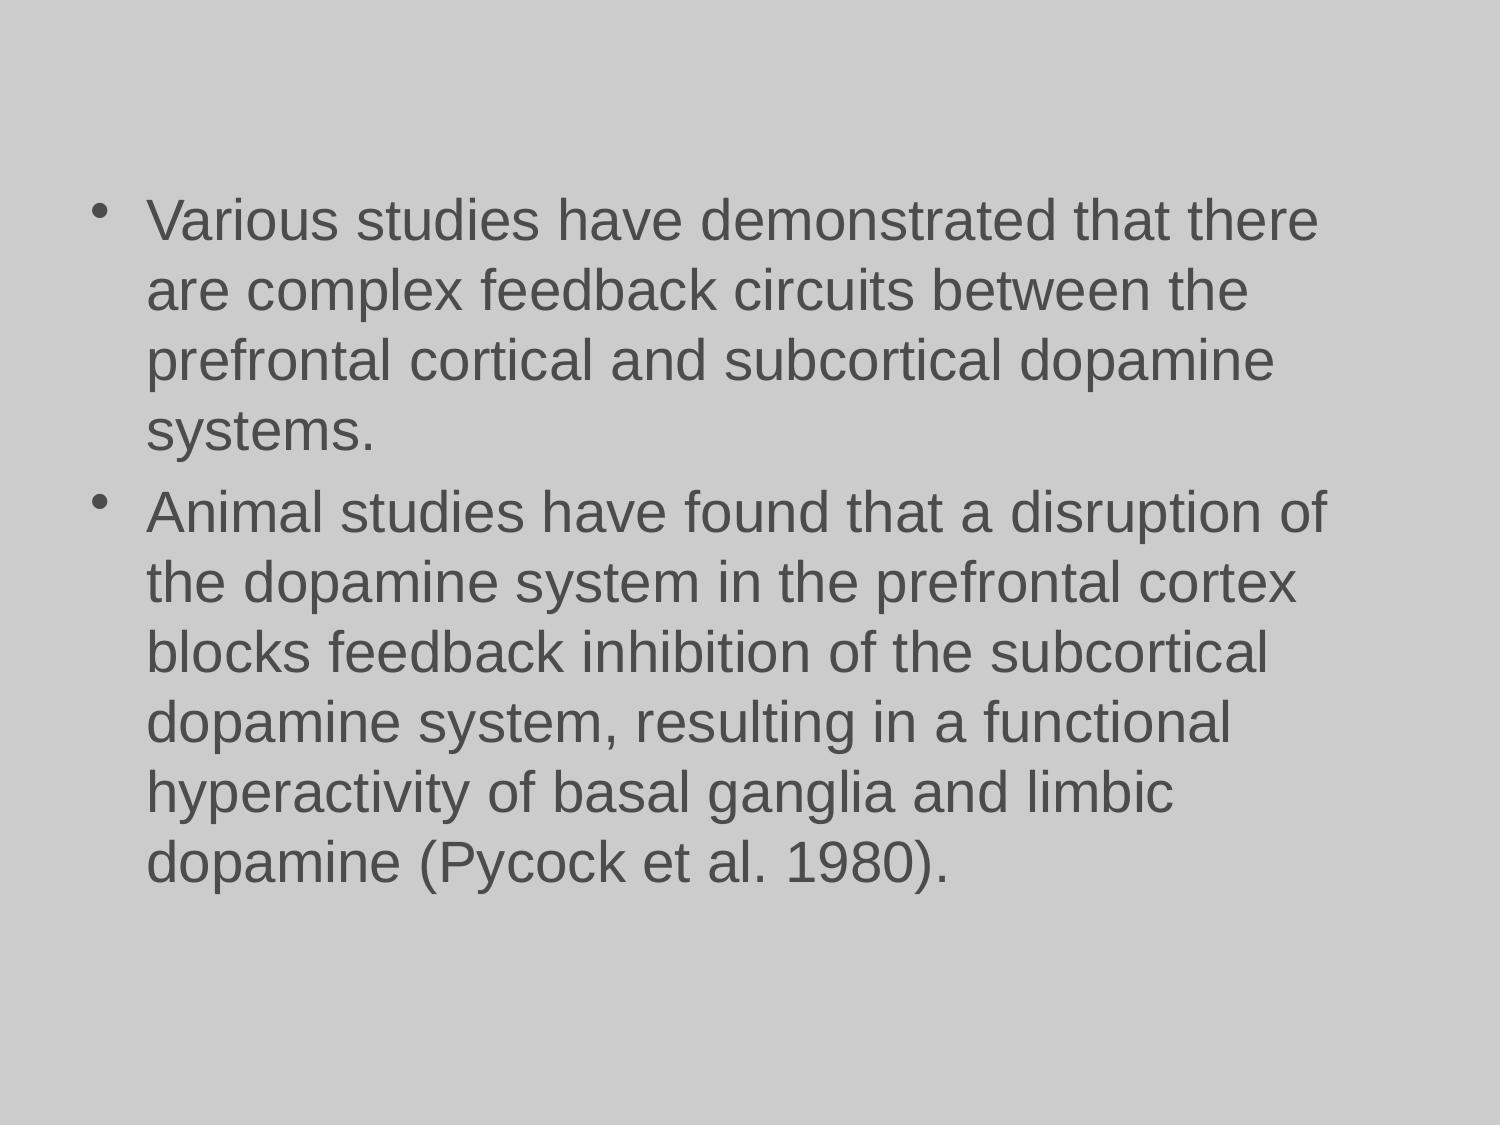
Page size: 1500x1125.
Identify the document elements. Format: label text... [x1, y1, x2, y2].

list Various studies have demonstrated that there are complex feedback circuits between the prefrontal cortical and subcortical dopamine systems. Animal studies have found that a disruption of the dopamine system in the prefrontal cortex blocks feedback inhibition of the subcortical dopamine system, resulting in a functional hyperactivity of basal ganglia and limbic dopamine (Pycock et al. 1980). [74, 174, 1426, 783]
